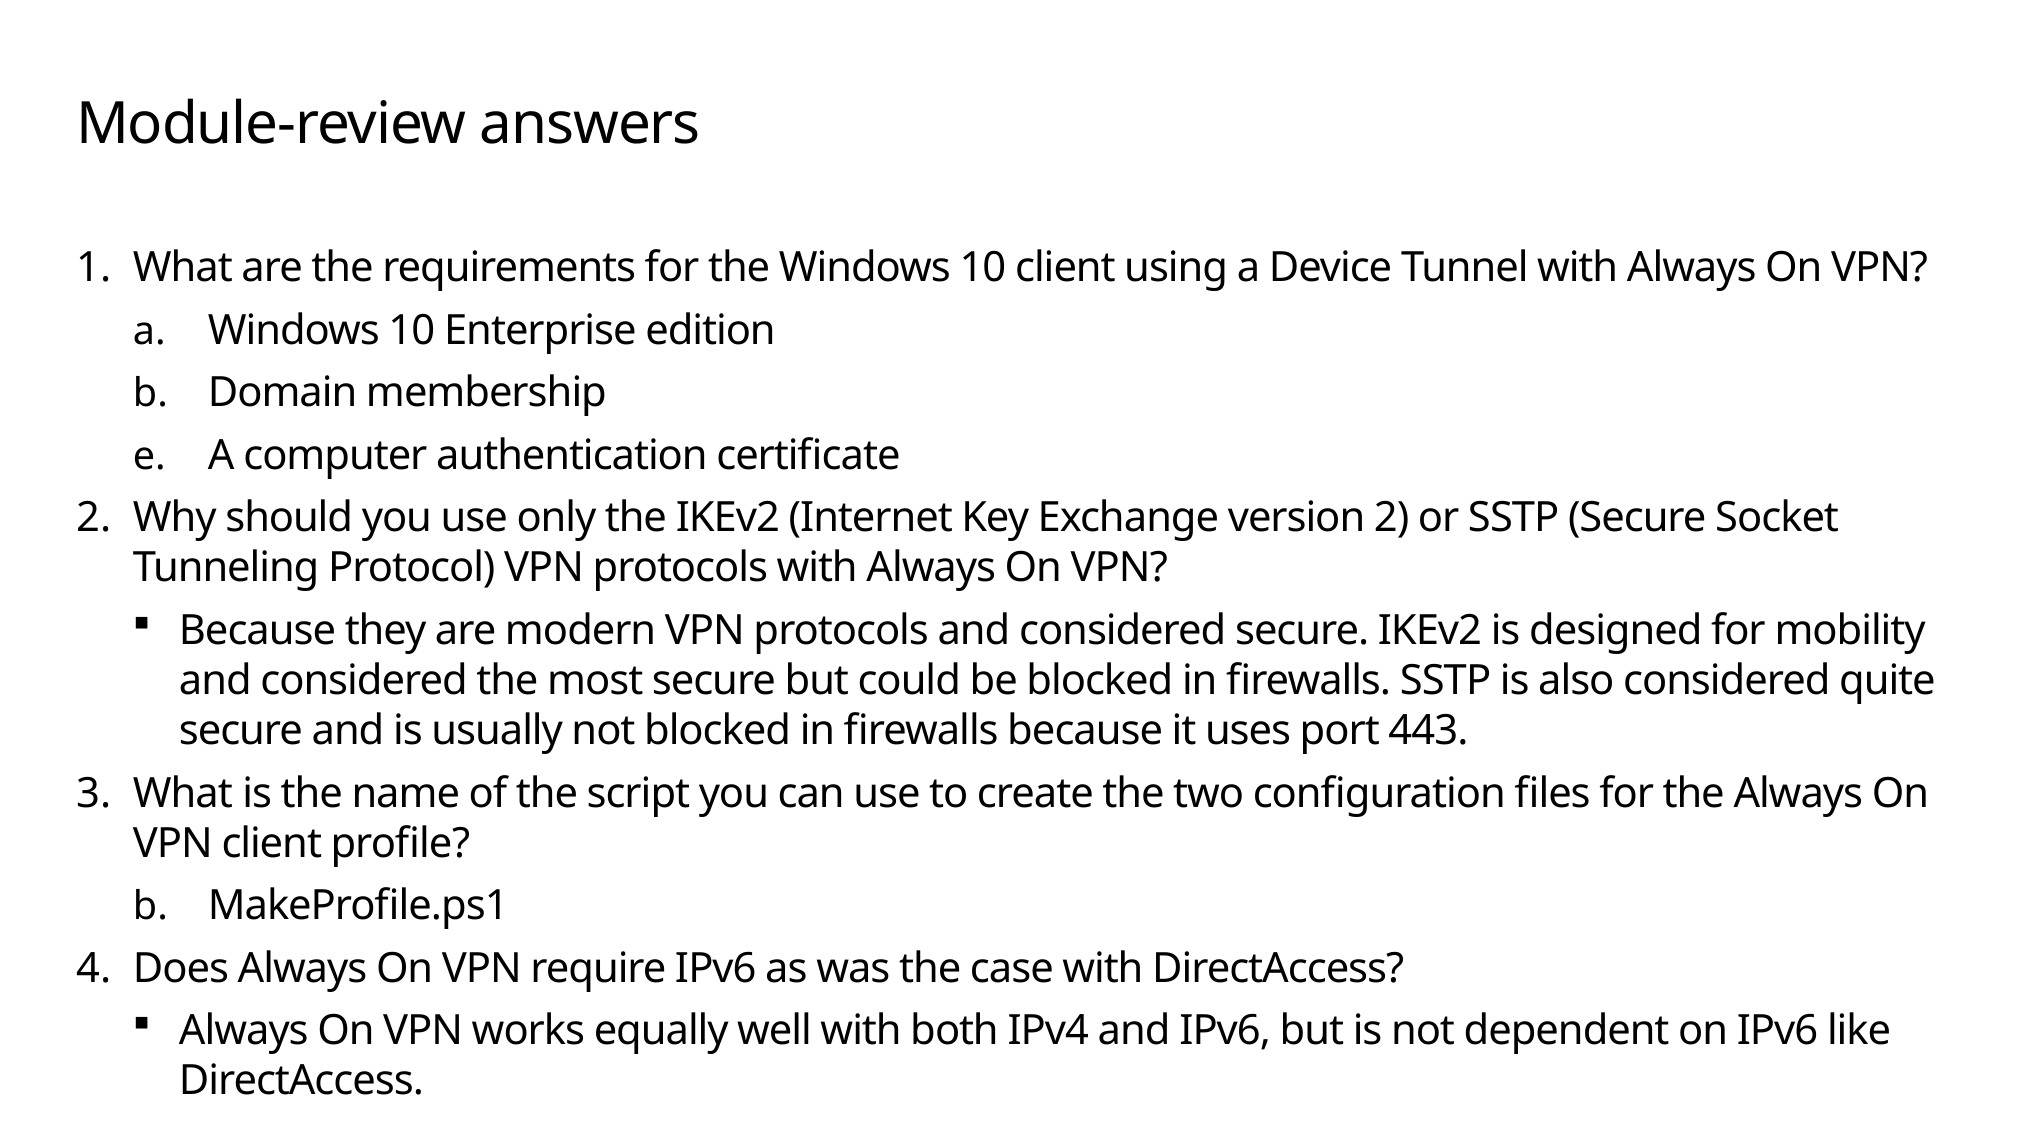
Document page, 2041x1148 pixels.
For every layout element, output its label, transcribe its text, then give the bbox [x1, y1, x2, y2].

title Module-review answers [76, 93, 1968, 161]
list What are the requirements for the Windows 10 client using a Device Tunnel with Always On VPN? Windows 10 Enterprise edition Domain membership A computer authentication certificate Why should you use only the IKEv2 (Internet Key Exchange version 2) or SSTP (Secure Socket Tunneling Protocol) VPN protocols with Always On VPN? Because they are modern VPN protocols and considered secure. IKEv2 is designed for mobility and considered the most secure but could be blocked in firewalls. SSTP is also considered quite secure and is usually not blocked in firewalls because it uses port 443. What is the name of the script you can use to create the two configuration files for the Always On VPN client profile? MakeProfile.ps1 Does Always On VPN require IPv6 as was the case with DirectAccess? Always On VPN works equally well with both IPv4 and IPv6, but is not dependent on IPv6 like DirectAccess. [76, 240, 1987, 1111]
